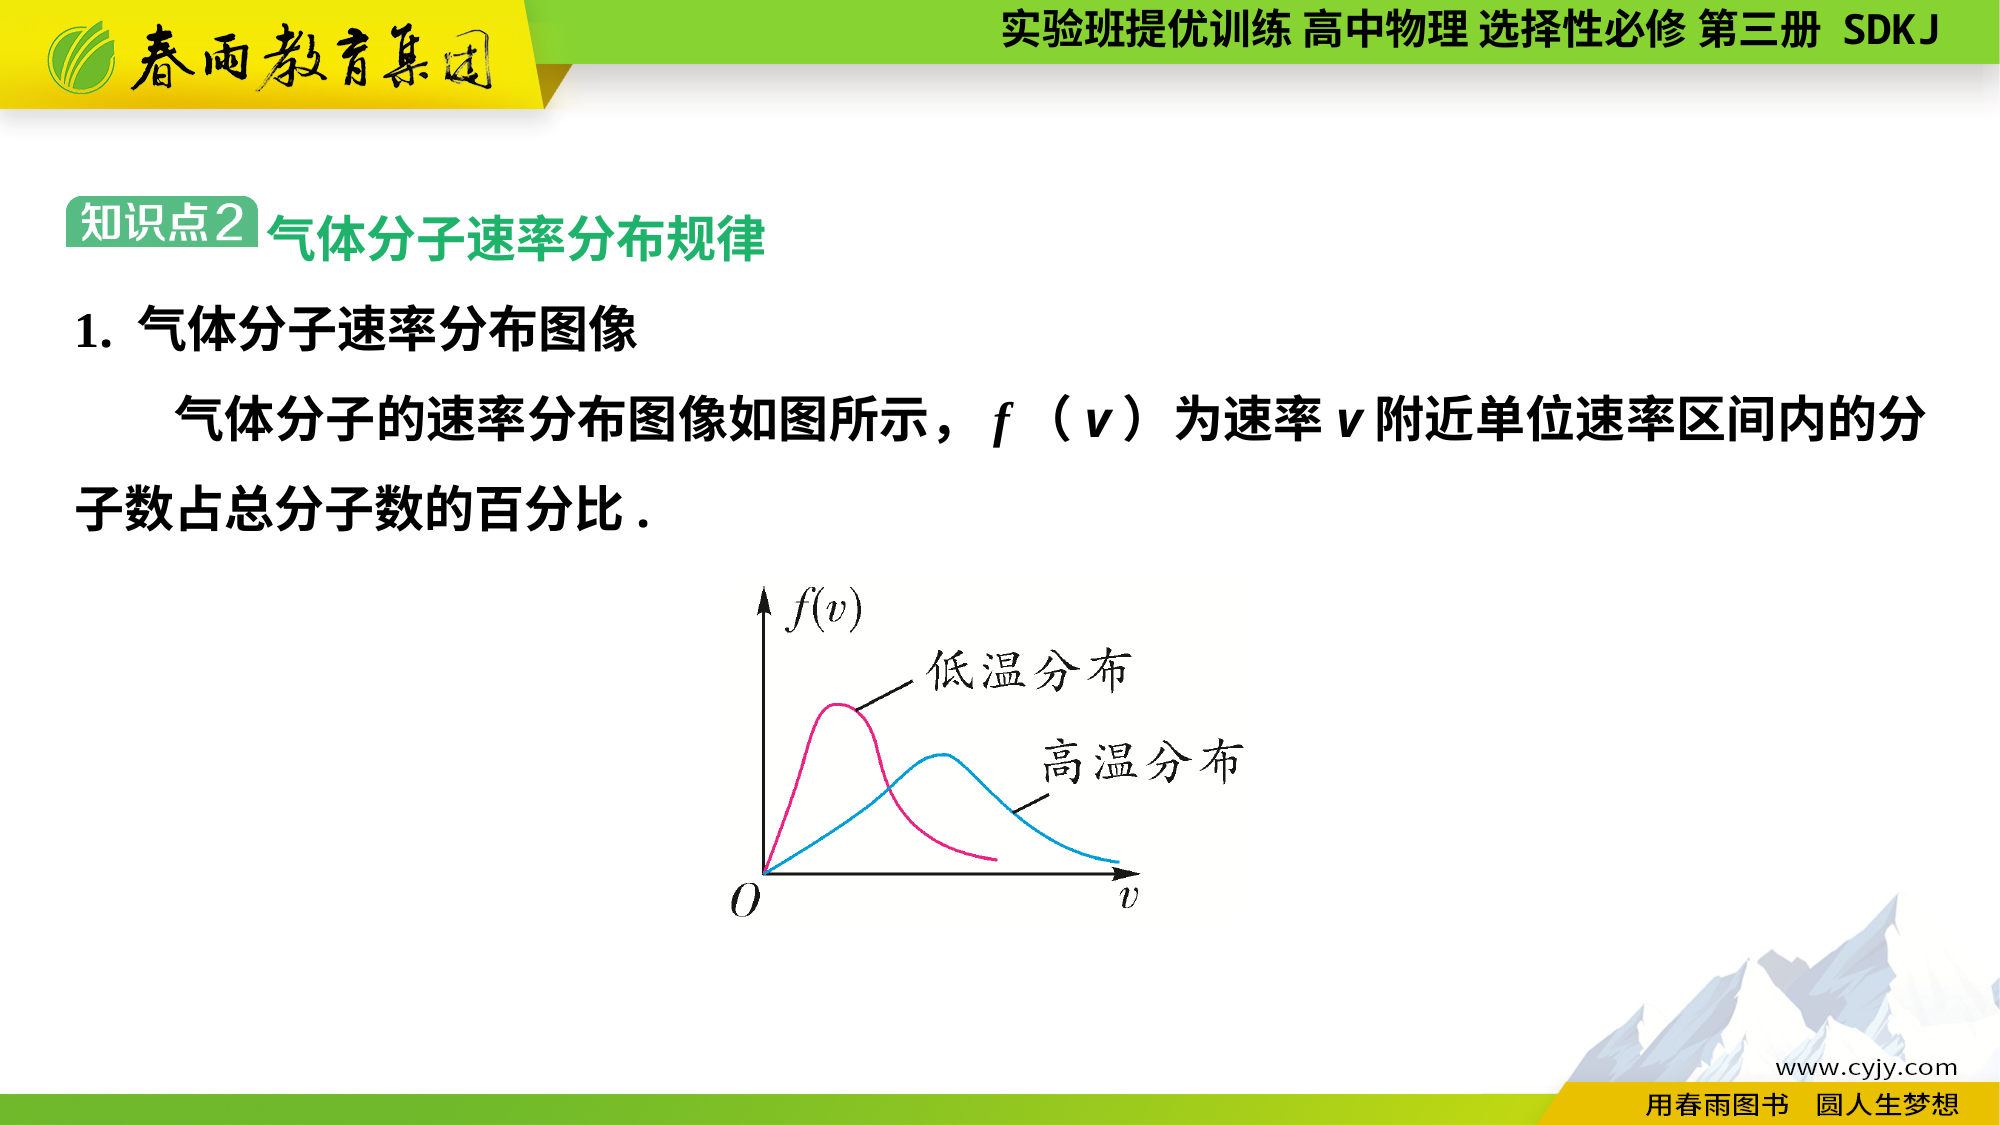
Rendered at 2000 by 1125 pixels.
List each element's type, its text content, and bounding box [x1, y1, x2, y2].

picture [0, 0, 2000, 1125]
list 气体分子速率分布规律 1. 气体分子速率分布图像 气体分子的速率分布图像如图所示，f（v）为速率v附近单位速率区间内的分子数占总分子数的百分比. [59, 169, 1944, 549]
